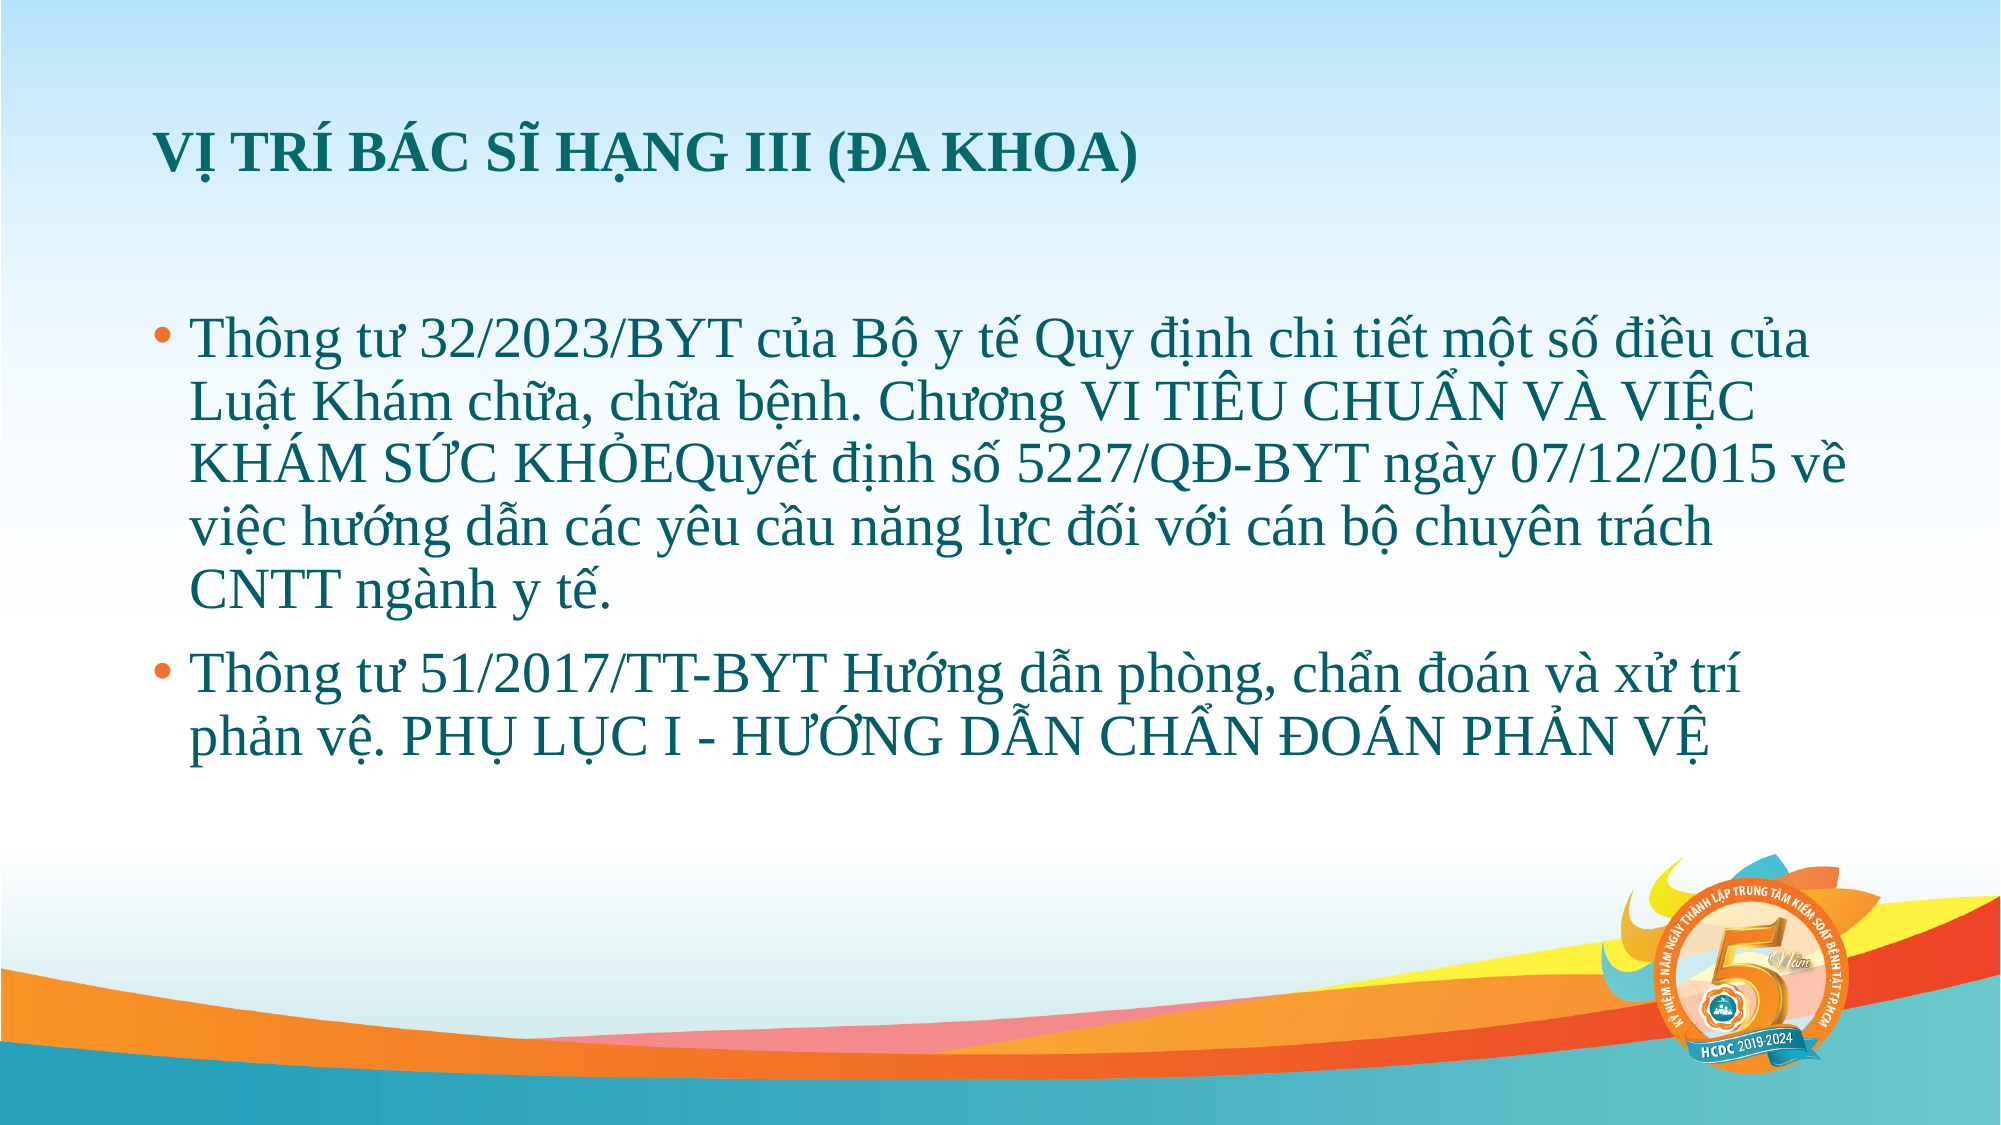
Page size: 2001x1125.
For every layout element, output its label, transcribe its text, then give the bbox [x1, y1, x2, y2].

title VỊ TRÍ BÁC SĨ HẠNG III (ĐA KHOA) [137, 44, 1863, 262]
list Thông tư 32/2023/BYT của Bộ y tế Quy định chi tiết một số điều của Luật Khám chữa, chữa bệnh. Chương VI TIÊU CHUẨN VÀ VIỆC KHÁM SỨC KHỎEQuyết định số 5227/QĐ-BYT ngày 07/12/2015 về việc hướng dẫn các yêu cầu năng lực đối với cán bộ chuyên trách CNTT ngành y tế. Thông tư 51/2017/TT-BYT Hướng dẫn phòng, chẩn đoán và xử trí phản vệ. PHỤ LỤC I - HƯỚNG DẪN CHẨN ĐOÁN PHẢN VỆ [137, 299, 1863, 1014]
picture [0, 0, 2001, 1125]
